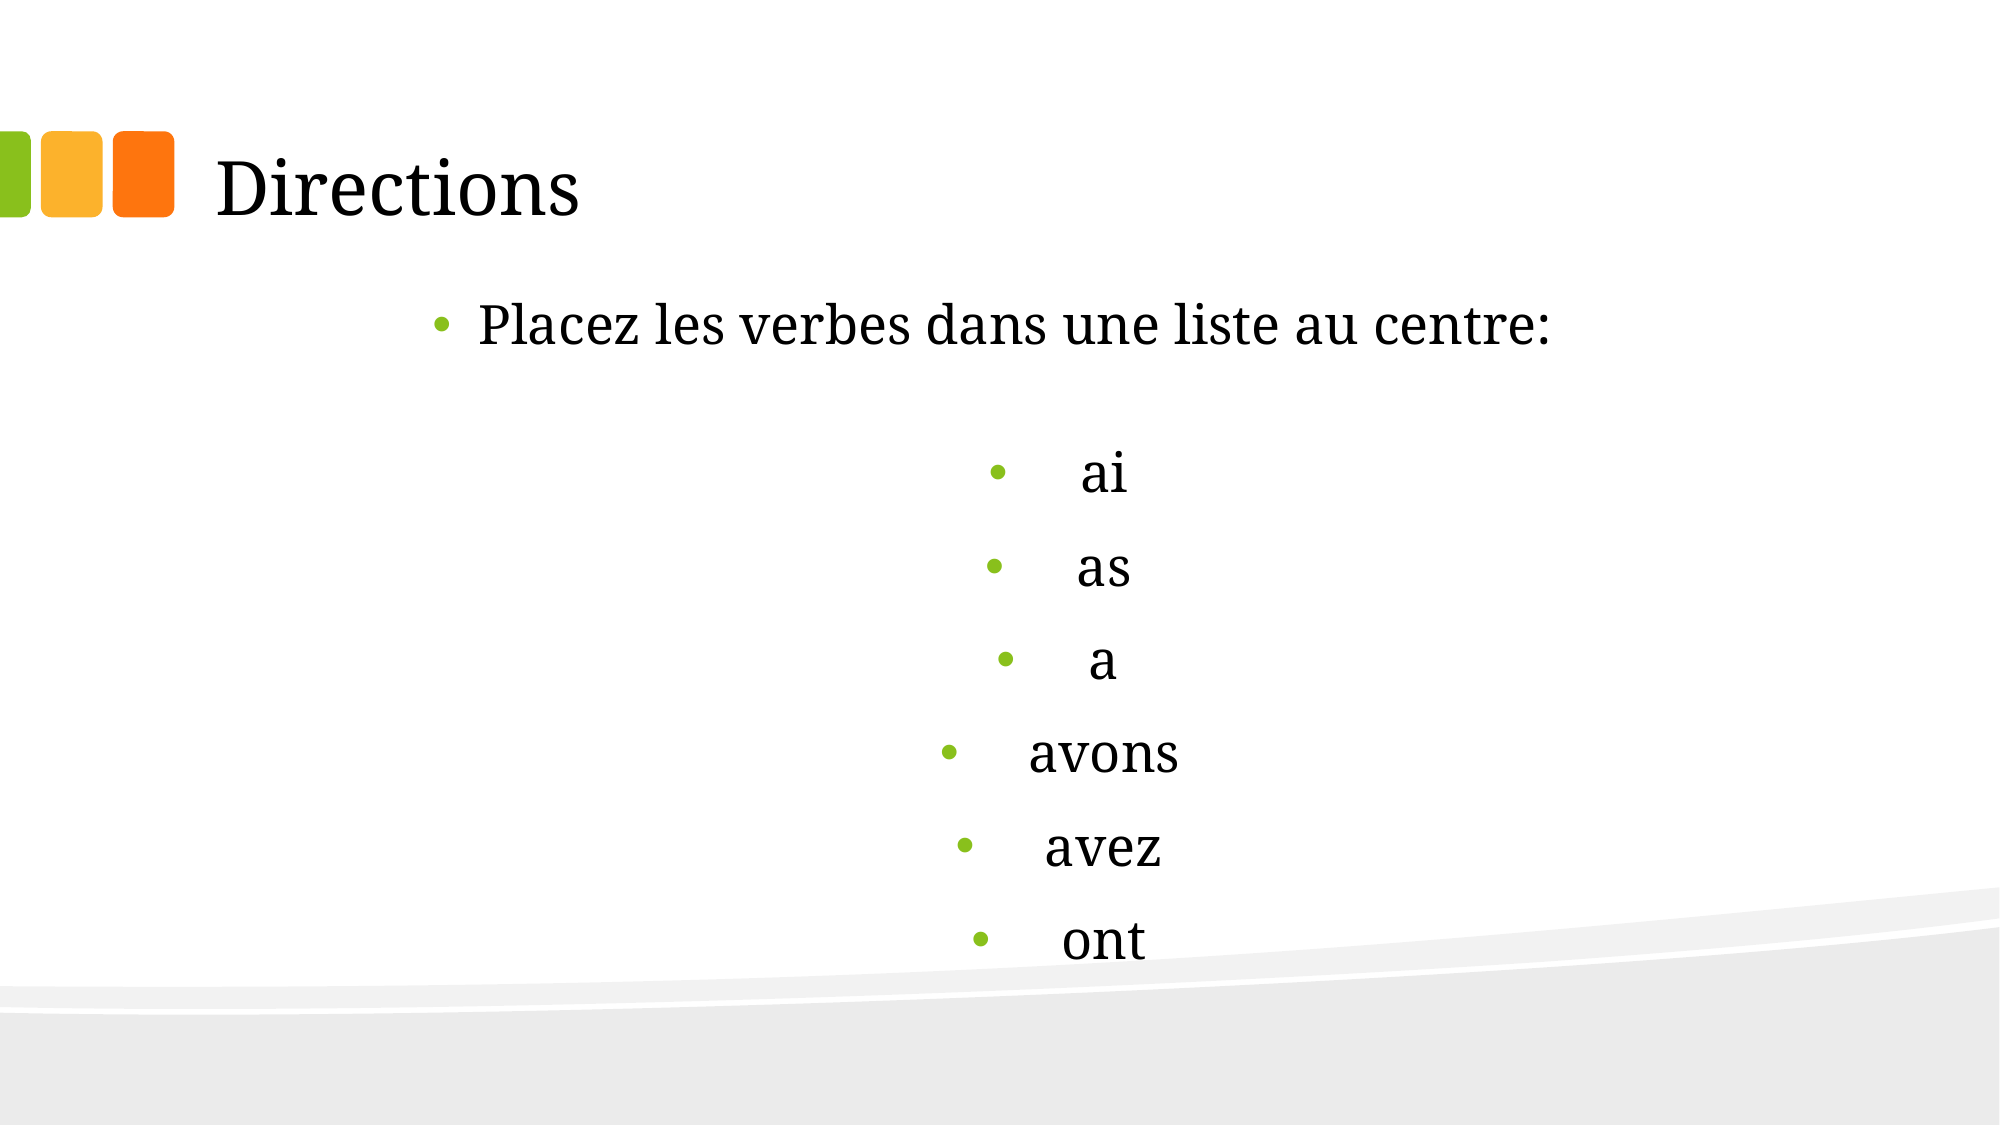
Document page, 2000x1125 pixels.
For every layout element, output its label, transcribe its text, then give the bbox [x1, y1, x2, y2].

list Placez les verbes dans une liste au centre: ai as a avons avez ont [412, 287, 1750, 988]
title Directions [199, 24, 1800, 238]
